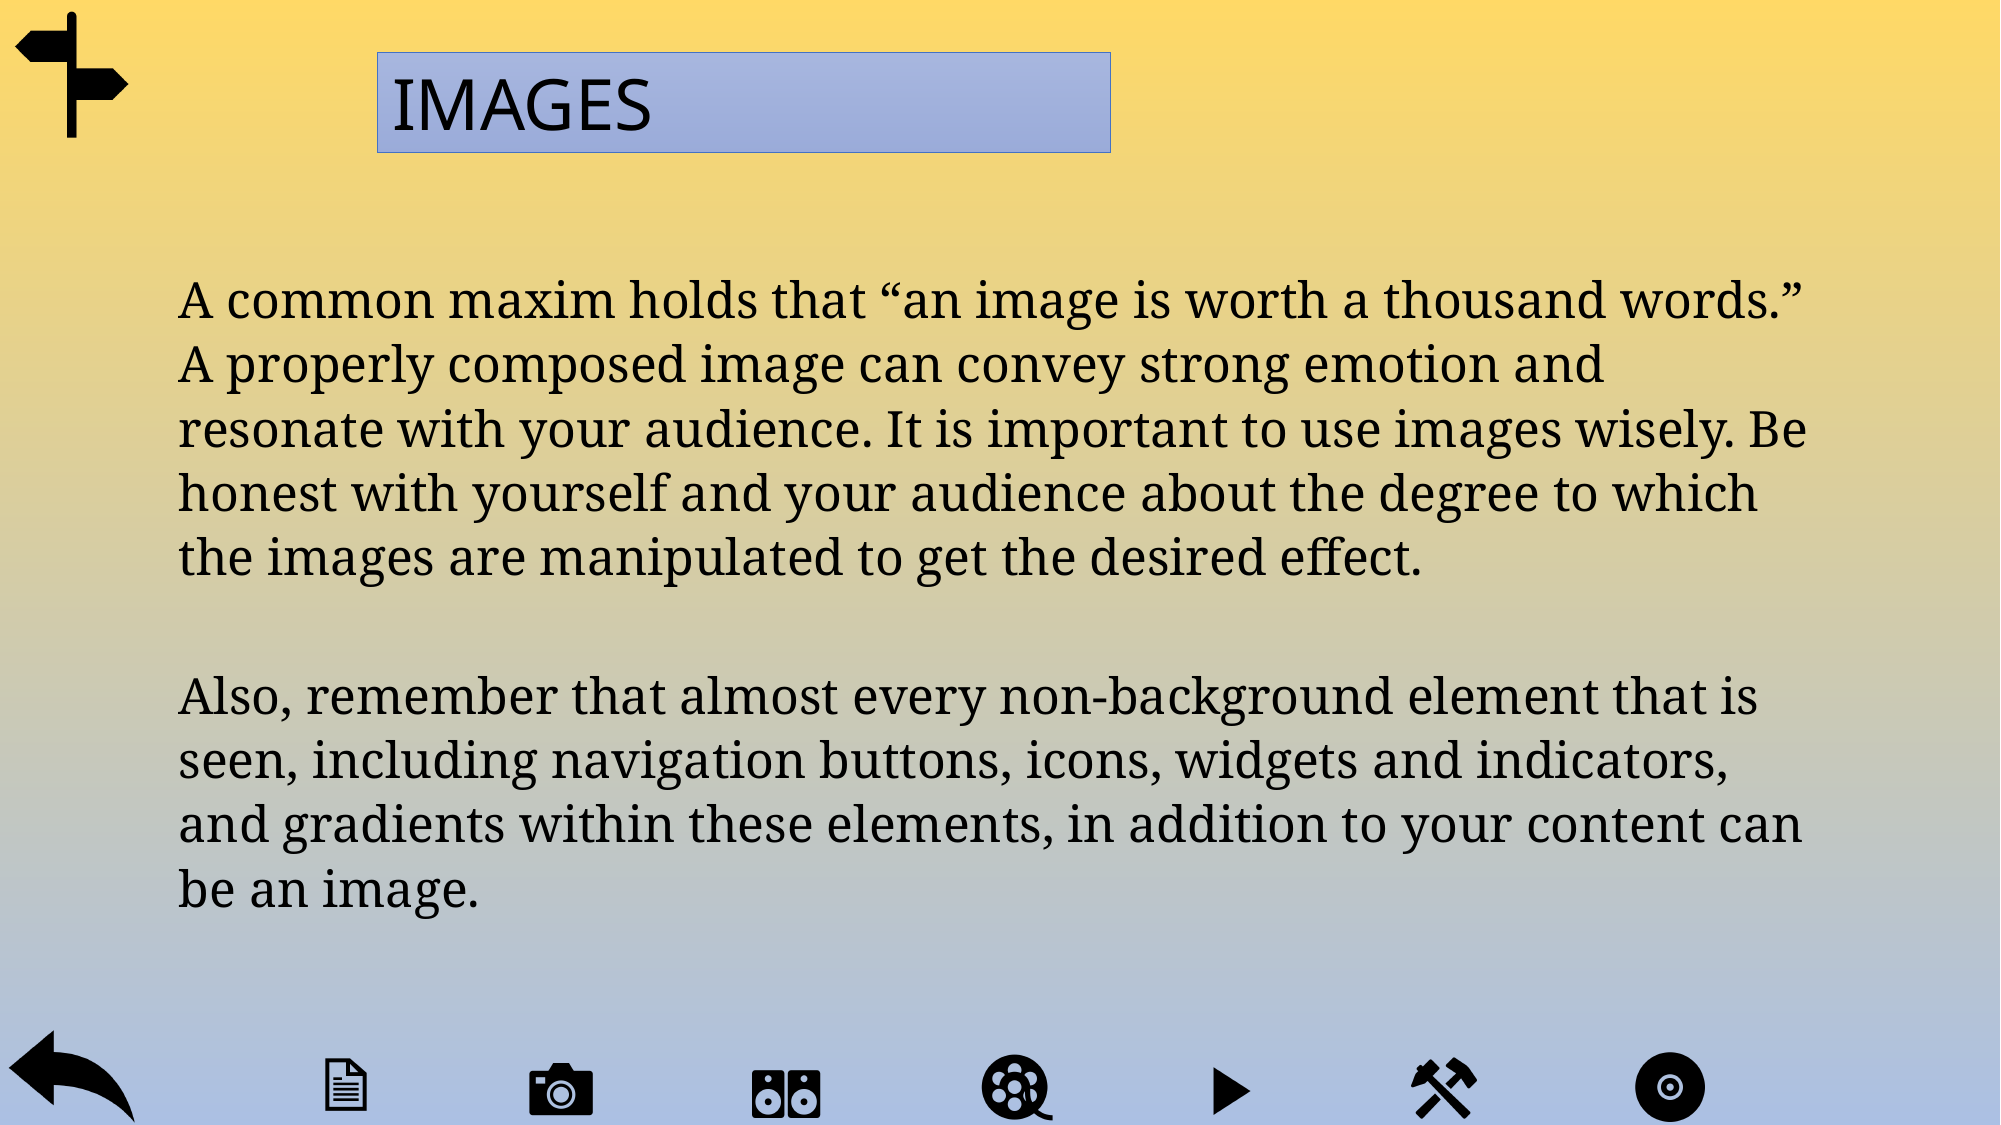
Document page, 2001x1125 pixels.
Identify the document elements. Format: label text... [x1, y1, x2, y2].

picture [1201, 1060, 1263, 1122]
picture [0, 1000, 147, 1125]
text_box IMAGES [377, 52, 1111, 153]
picture [523, 1051, 599, 1125]
picture [745, 1053, 827, 1125]
text_box A common maxim holds that “an image is worth a thousand words.” A properly composed image can convey strong emotion and resonate with your audience. It is important to use images wisely. Be honest with yourself and your audience about the degree to which the images are manipulated to get the desired effect. Also, remember that almost every non-background element that is seen, including navigation buttons, icons, widgets and indicators, and gradients within these elements, in addition to your content can be an image. [163, 257, 1827, 925]
picture [1626, 1043, 1714, 1125]
picture [0, 0, 147, 150]
picture [314, 1053, 378, 1117]
picture [1408, 1052, 1480, 1124]
picture [973, 1046, 1056, 1125]
